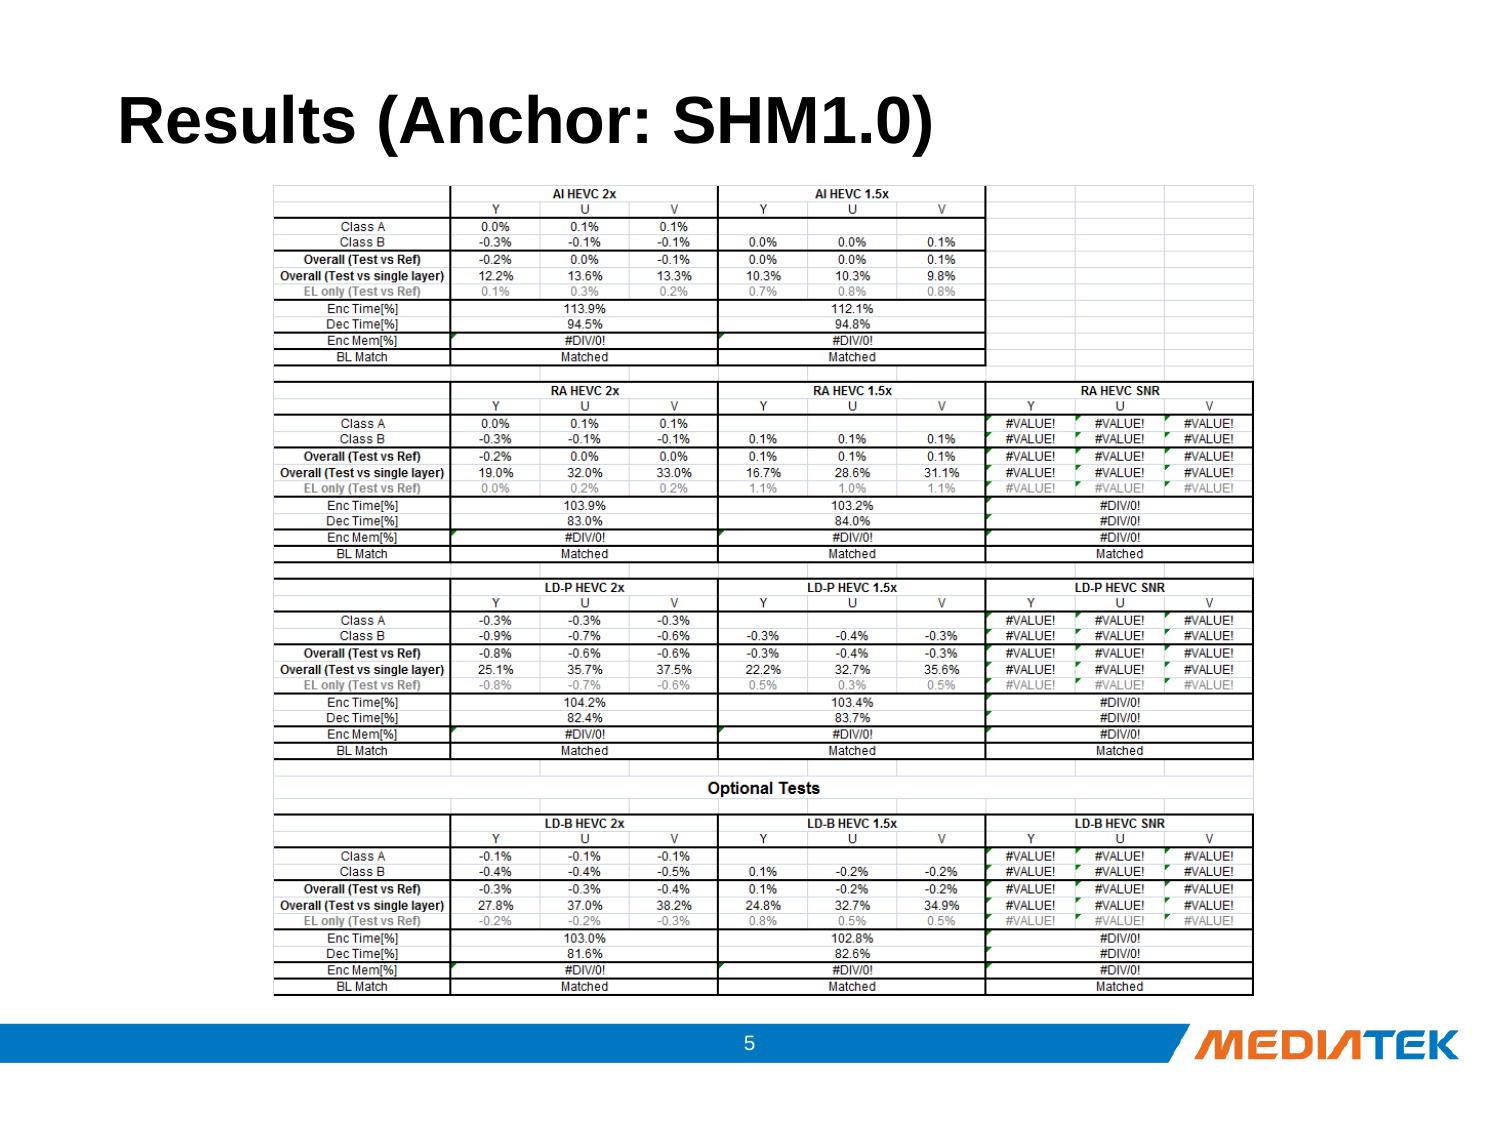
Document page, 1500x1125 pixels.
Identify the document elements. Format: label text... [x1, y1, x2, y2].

slide_number 4 [711, 1022, 789, 1090]
title Results (Anchor: SHM1.0) [101, 62, 1425, 172]
picture [789, 1023, 1459, 1063]
picture [0, 1023, 711, 1063]
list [272, 185, 1255, 997]
